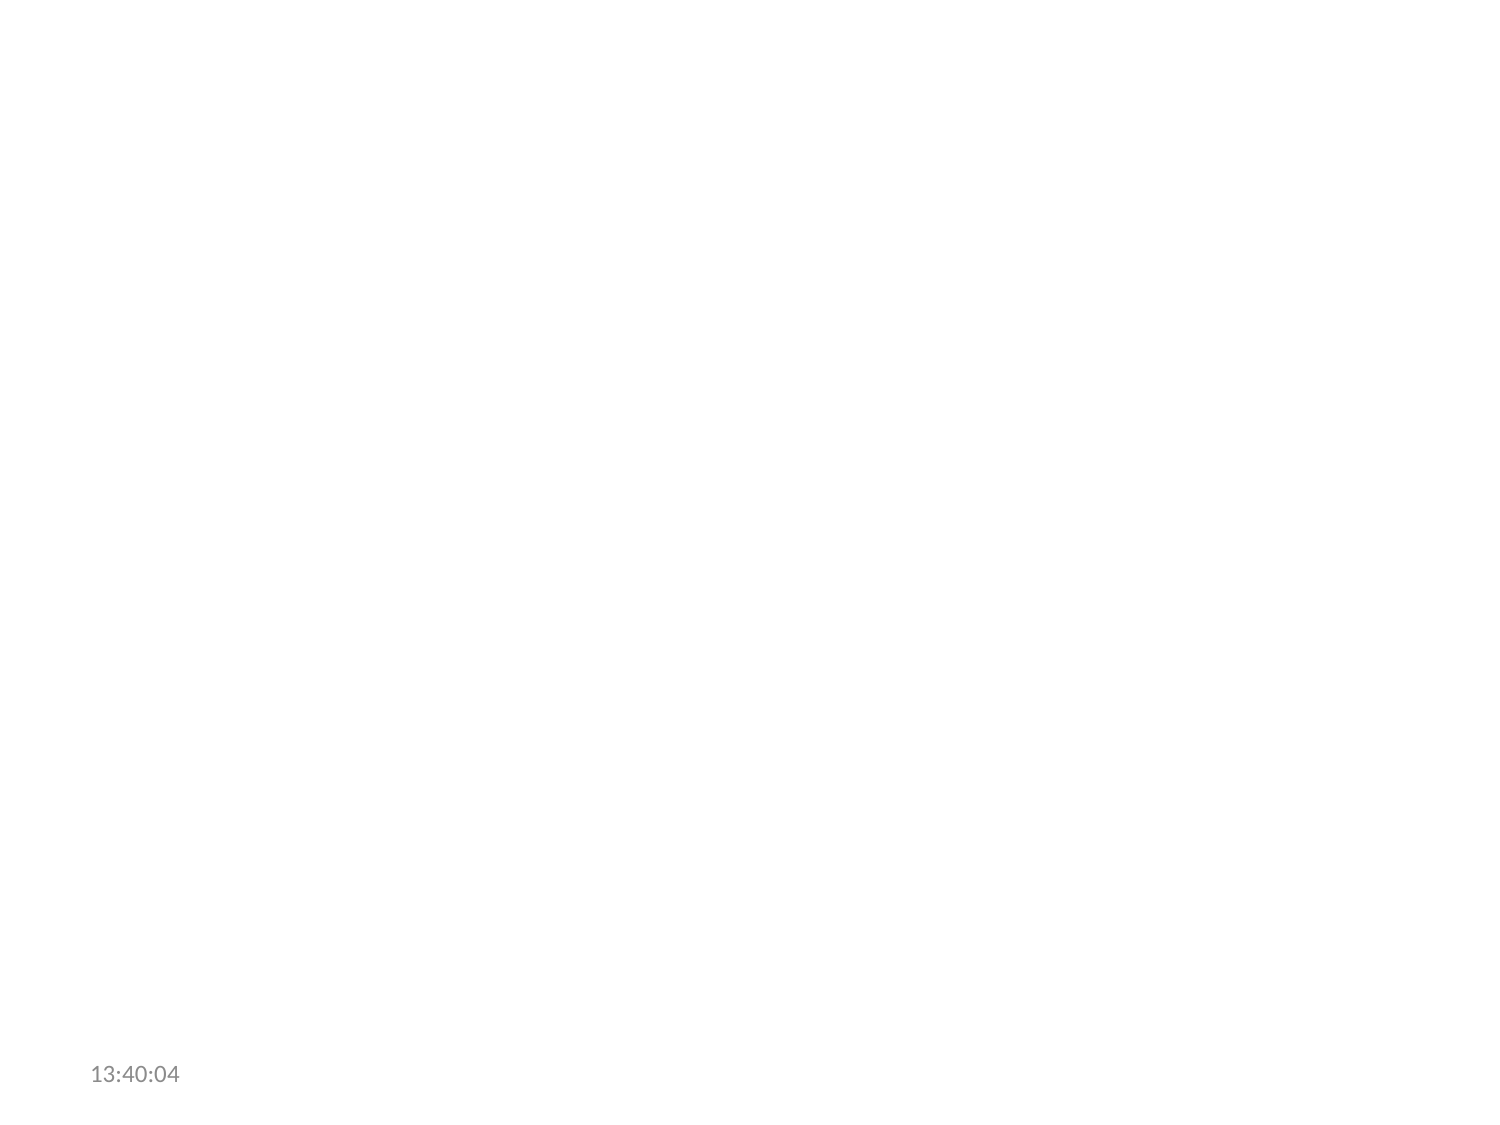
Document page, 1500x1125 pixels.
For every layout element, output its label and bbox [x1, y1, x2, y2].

slide_number [75, 1042, 425, 1103]
